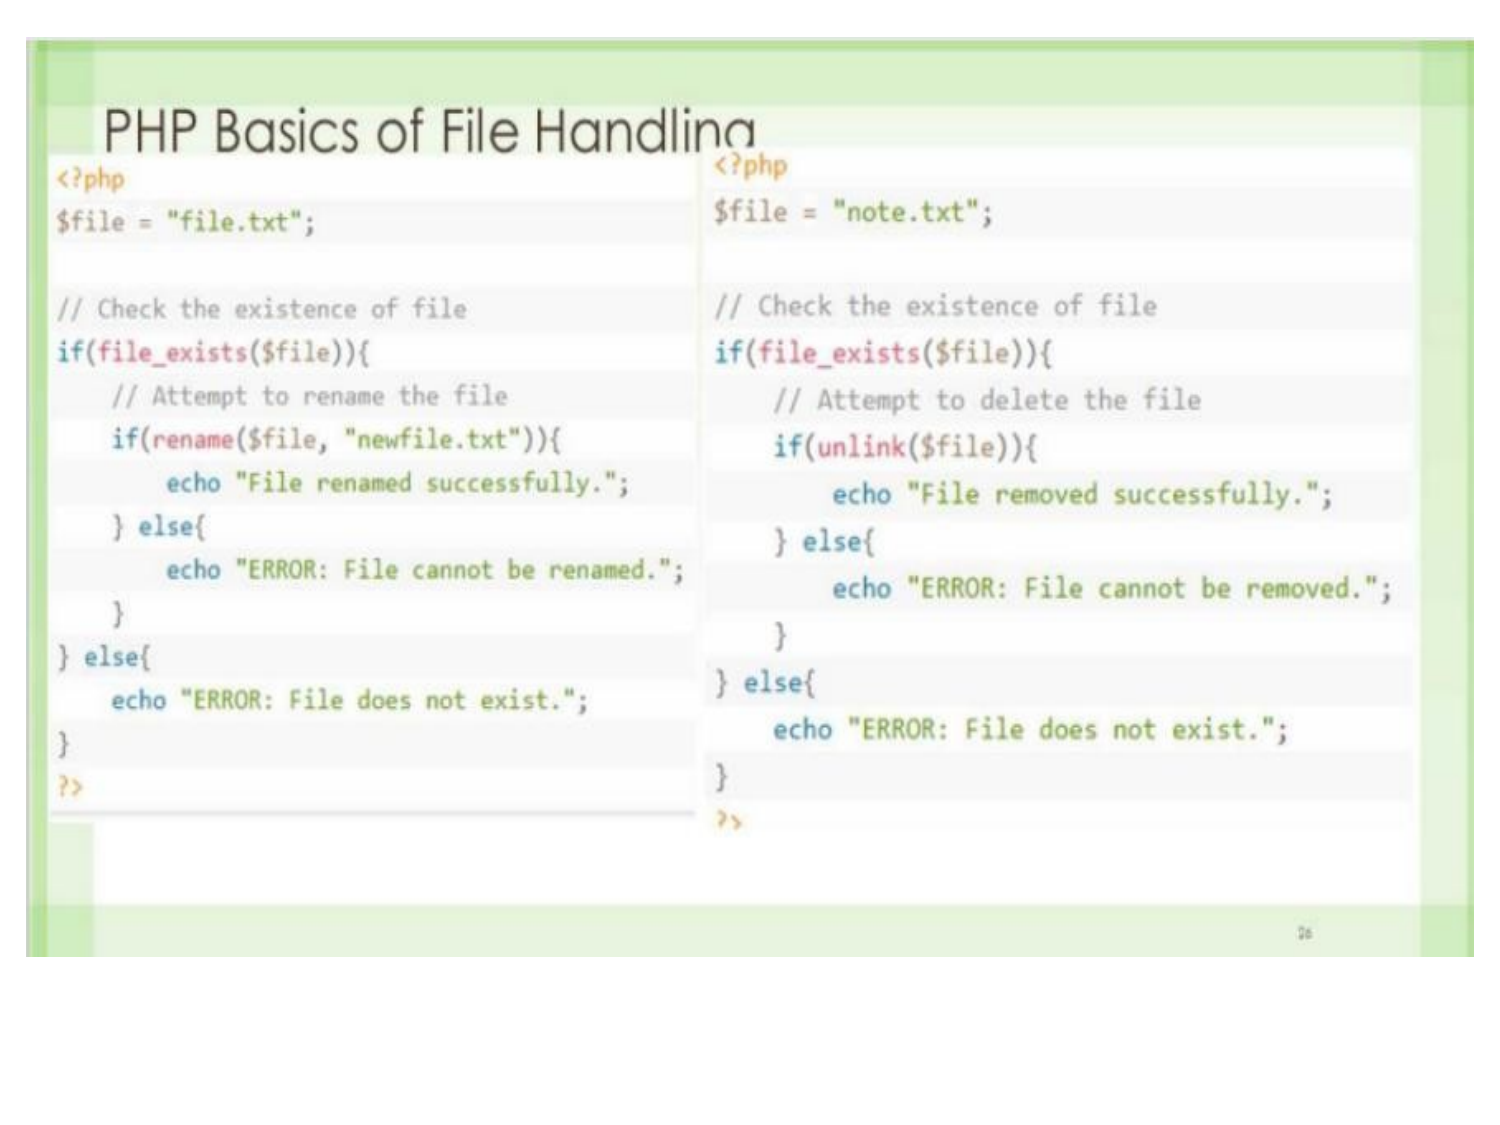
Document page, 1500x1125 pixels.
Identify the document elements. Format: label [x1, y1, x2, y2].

picture [26, 37, 1474, 957]
